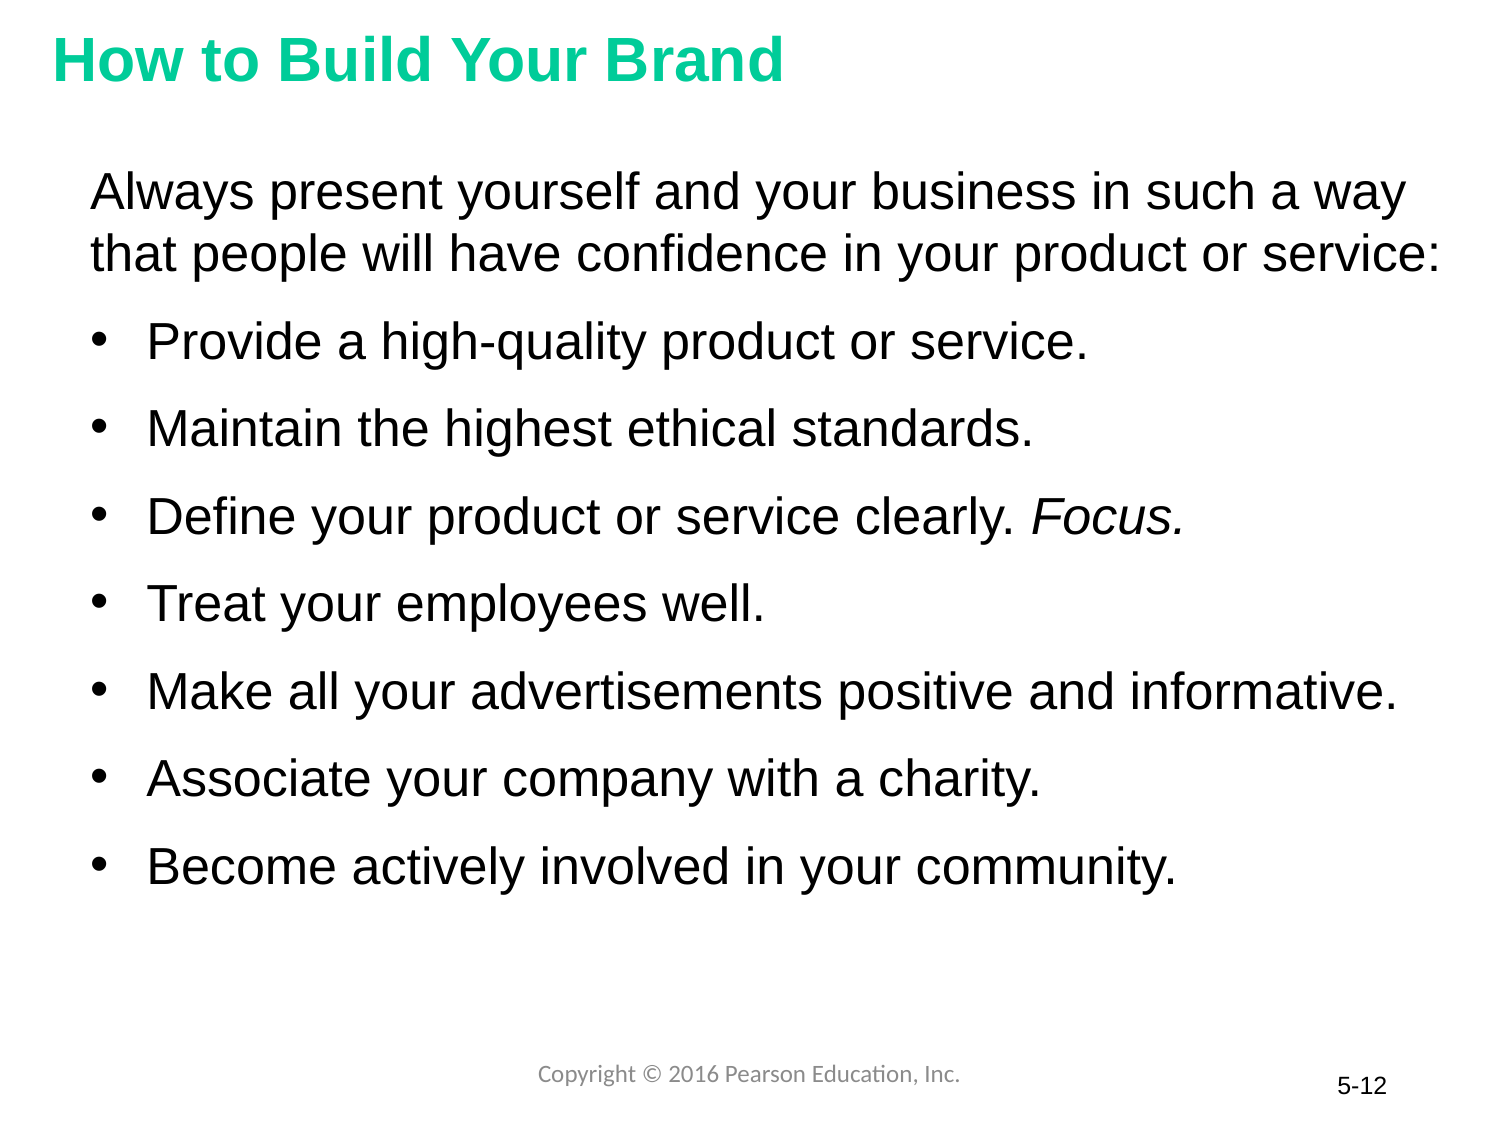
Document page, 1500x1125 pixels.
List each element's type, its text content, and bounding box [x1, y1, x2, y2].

title How to Build Your Brand [37, 0, 1388, 150]
list Always present yourself and your business in such a way that people will have confidence in your product or service: Provide a high-quality product or service. Maintain the highest ethical standards. Define your product or service clearly. Focus. Treat your employees well. Make all your advertisements positive and informative. Associate your company with a charity. Become actively involved in your community. [75, 149, 1475, 1100]
